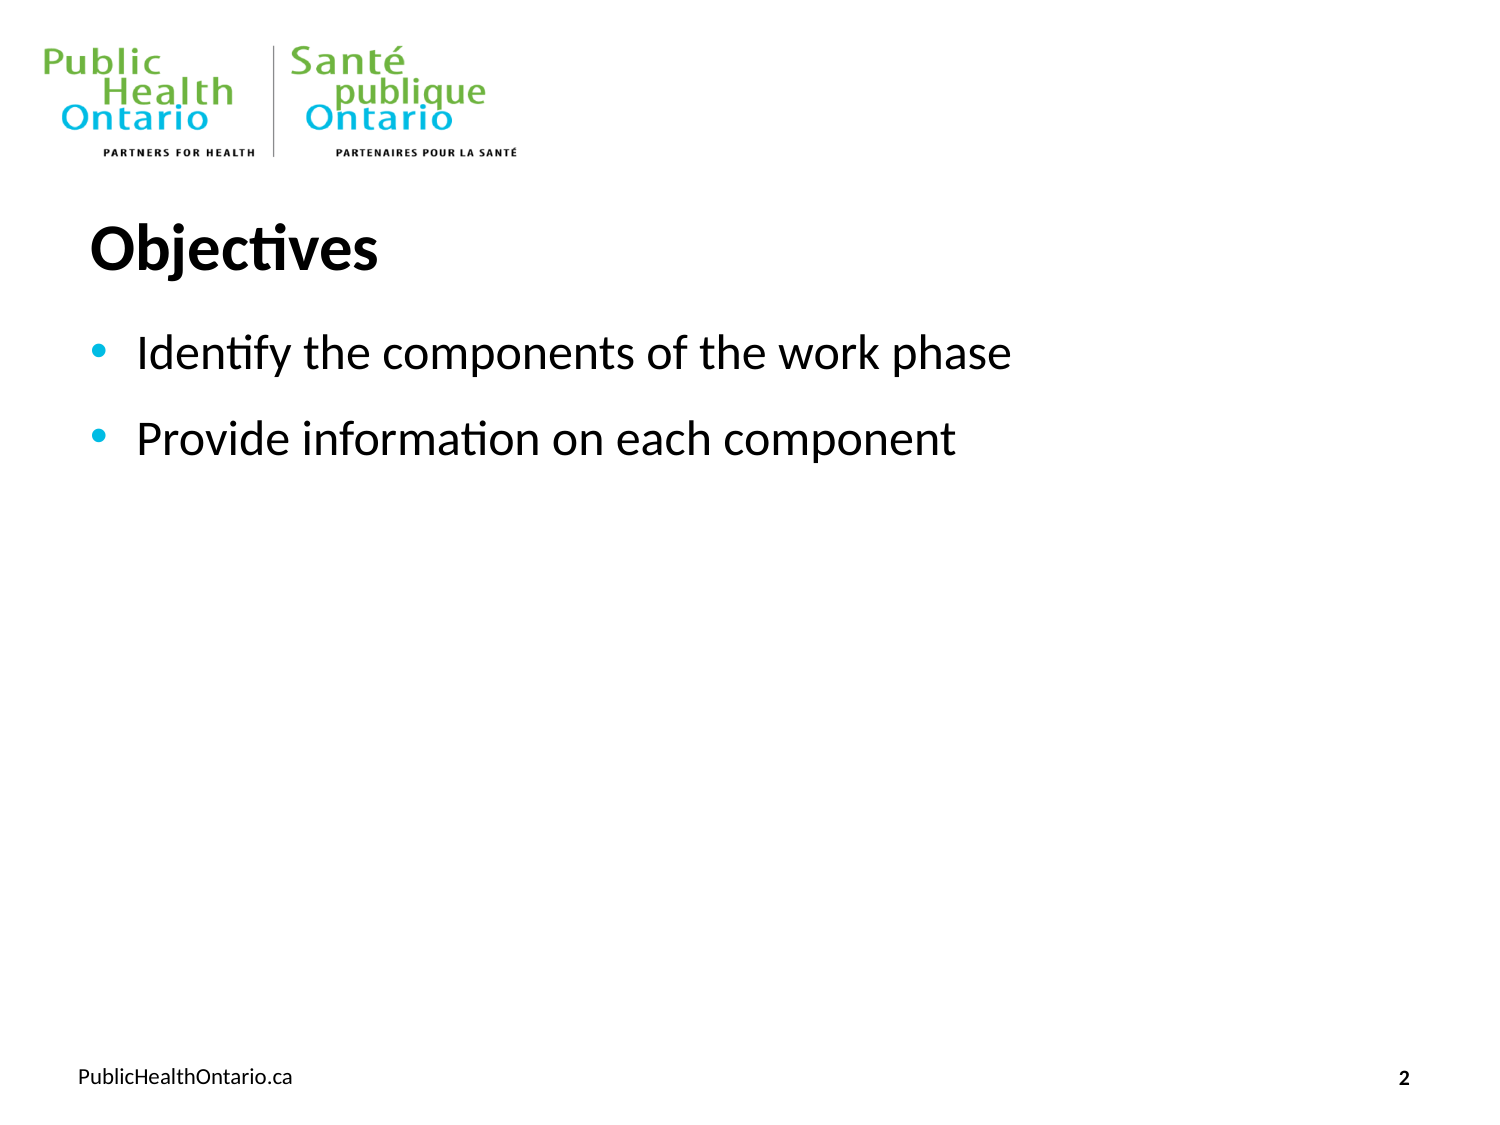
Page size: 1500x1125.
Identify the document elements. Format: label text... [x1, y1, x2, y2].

title Objectives [75, 187, 1425, 300]
picture [37, 37, 525, 165]
slide_number 2 [1287, 1057, 1425, 1096]
list Identify the components of the work phase Provide information on each component [75, 312, 1425, 1038]
